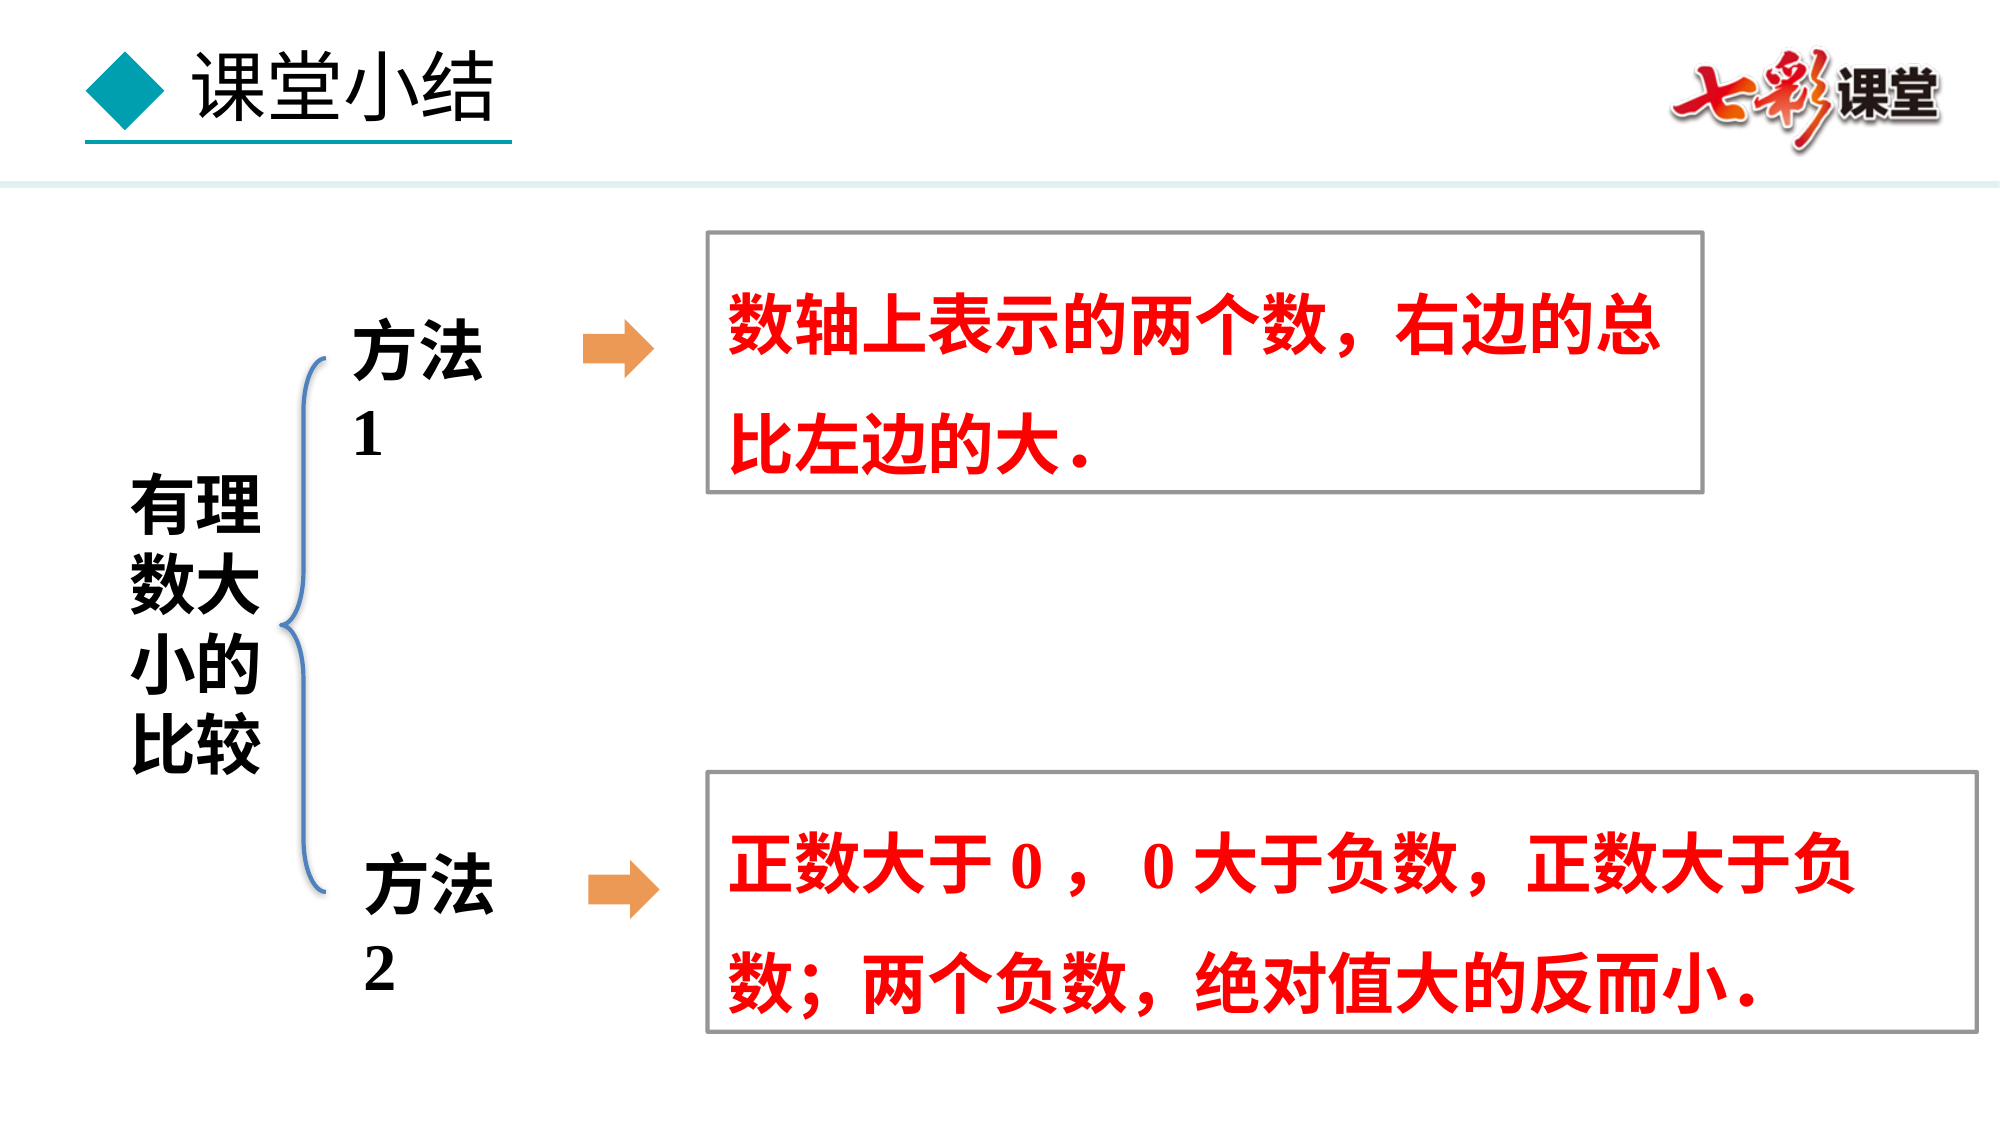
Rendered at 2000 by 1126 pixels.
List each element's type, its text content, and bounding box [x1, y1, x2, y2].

text_box [588, 859, 660, 920]
picture [1666, 42, 1948, 157]
text_box [583, 318, 655, 379]
text_box 有理数大小的比较 [89, 452, 296, 793]
text_box [278, 356, 327, 895]
text_box 数轴上表示的两个数，右边的总比左边的大． [707, 232, 1703, 493]
text_box 正数大于0，0大于负数，正数大于负数；两个负数，绝对值大的反而小． [707, 772, 1977, 1032]
text_box 方法2 [343, 833, 564, 1014]
text_box 方法1 [331, 298, 552, 479]
